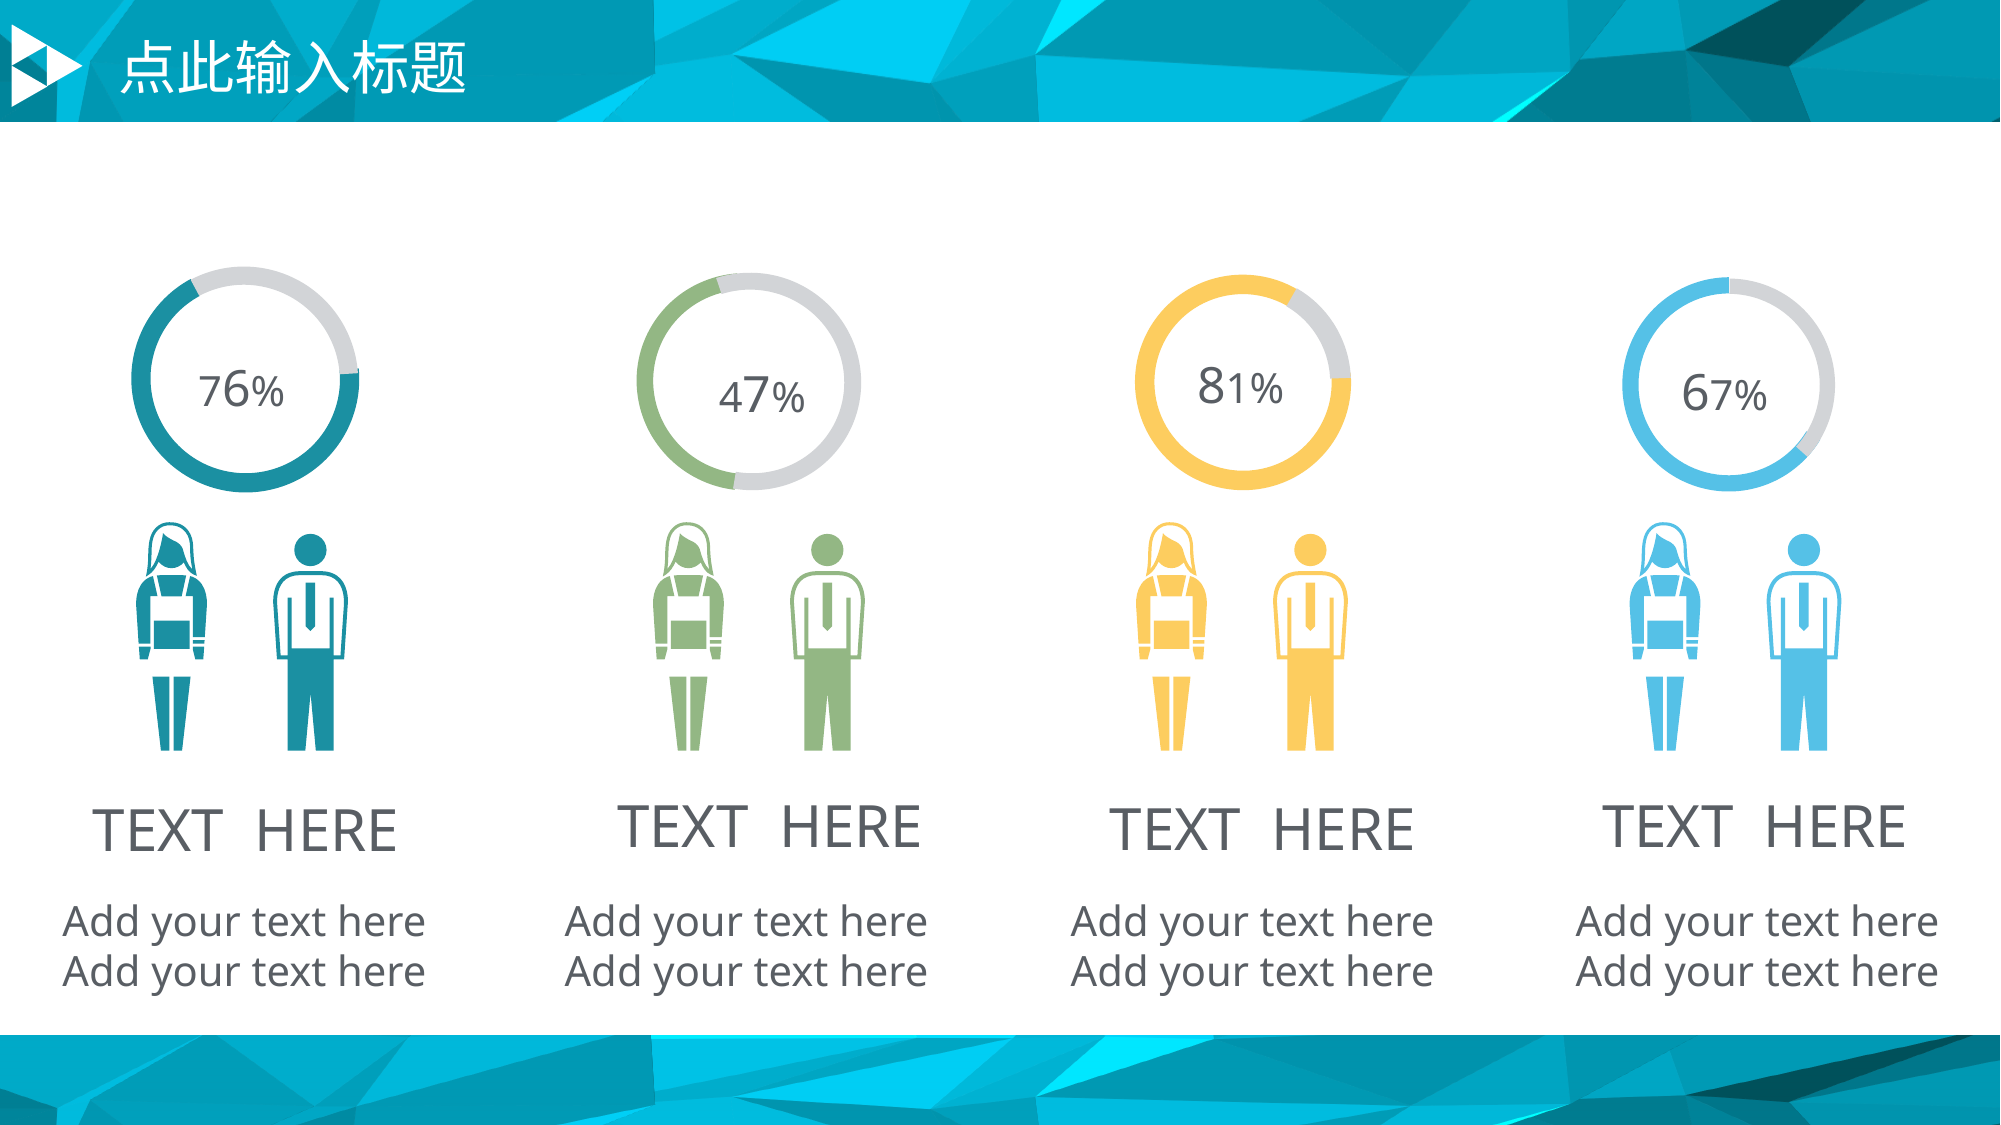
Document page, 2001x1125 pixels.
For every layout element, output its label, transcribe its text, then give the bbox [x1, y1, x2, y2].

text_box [1621, 277, 1836, 493]
text_box TEXT HERE [1587, 781, 1979, 867]
picture [0, 0, 2000, 122]
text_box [1133, 521, 1348, 751]
text_box 点此输入标题 [103, 24, 693, 109]
text_box Add your text here Add your text here [2, 887, 487, 1003]
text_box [636, 272, 862, 491]
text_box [650, 521, 865, 751]
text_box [1627, 521, 1842, 751]
text_box Add your text here Add your text here [1515, 887, 2000, 1003]
text_box TEXT HERE [602, 781, 994, 867]
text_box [130, 265, 360, 494]
text_box TEXT HERE [78, 785, 470, 871]
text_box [1134, 273, 1352, 491]
text_box Add your text here Add your text here [1010, 887, 1495, 1003]
text_box Add your text here Add your text here [504, 887, 989, 1003]
text_box TEXT HERE [1094, 784, 1486, 870]
picture [0, 1035, 2000, 1125]
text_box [133, 521, 348, 751]
